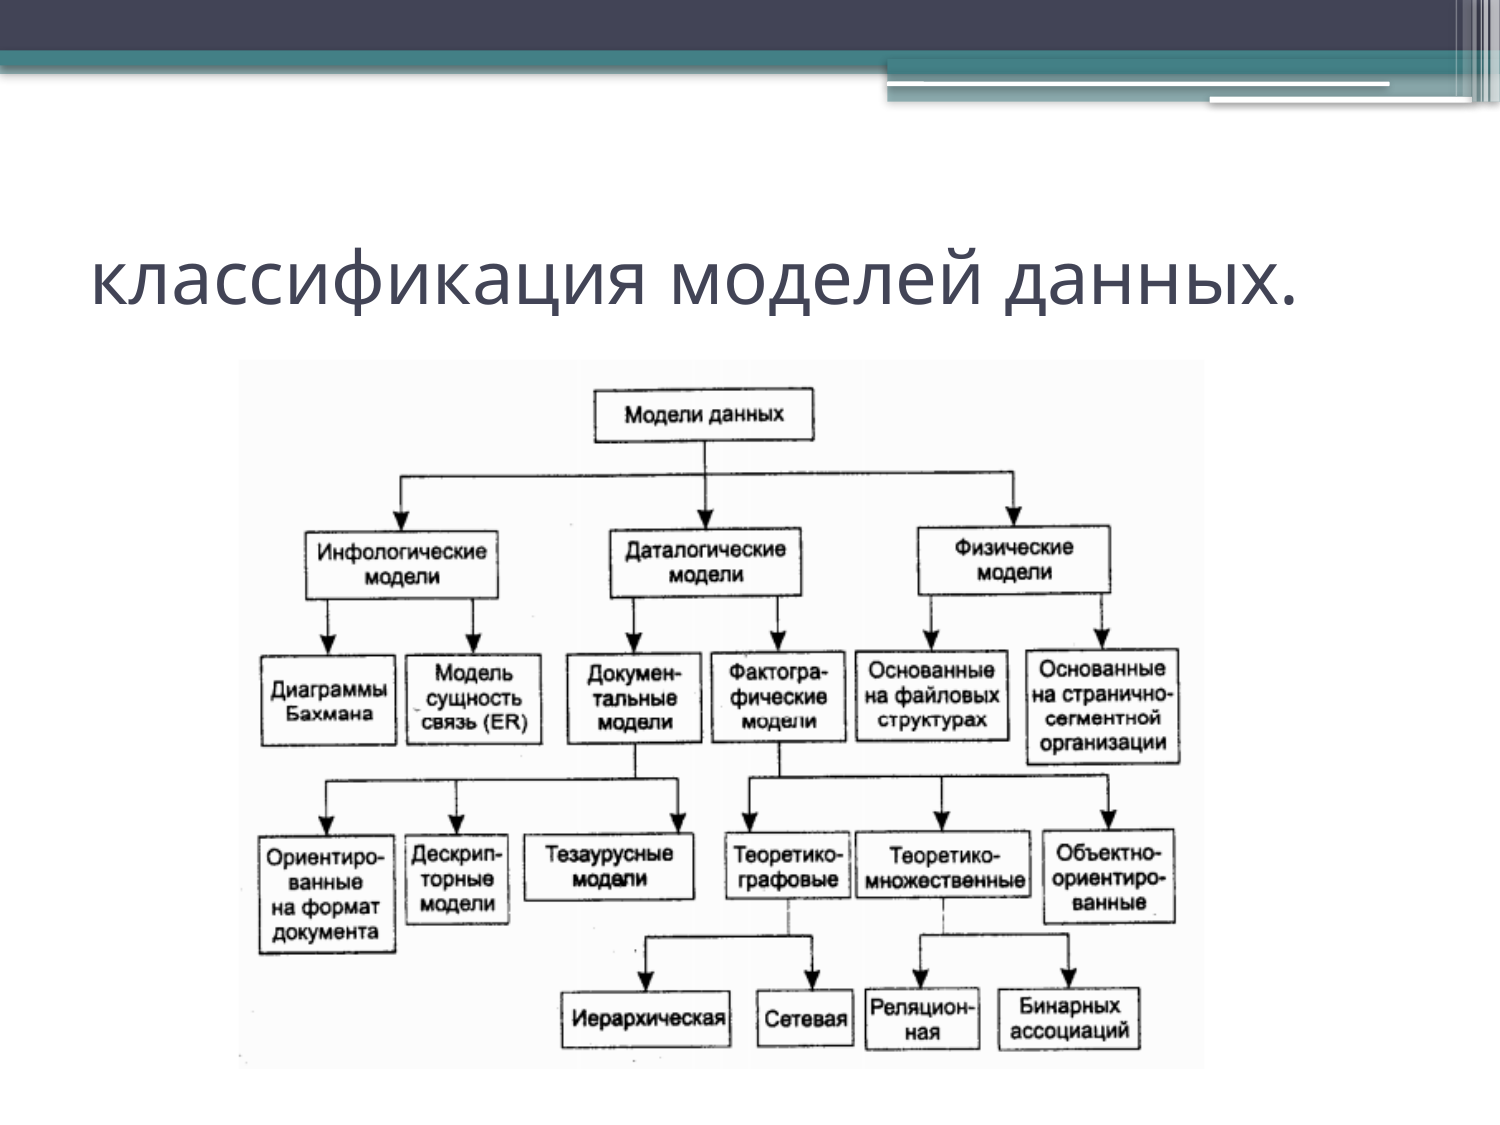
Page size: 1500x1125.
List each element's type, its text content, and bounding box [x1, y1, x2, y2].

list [140, 316, 1297, 1070]
title классификация моделей данных. [75, 187, 1425, 363]
